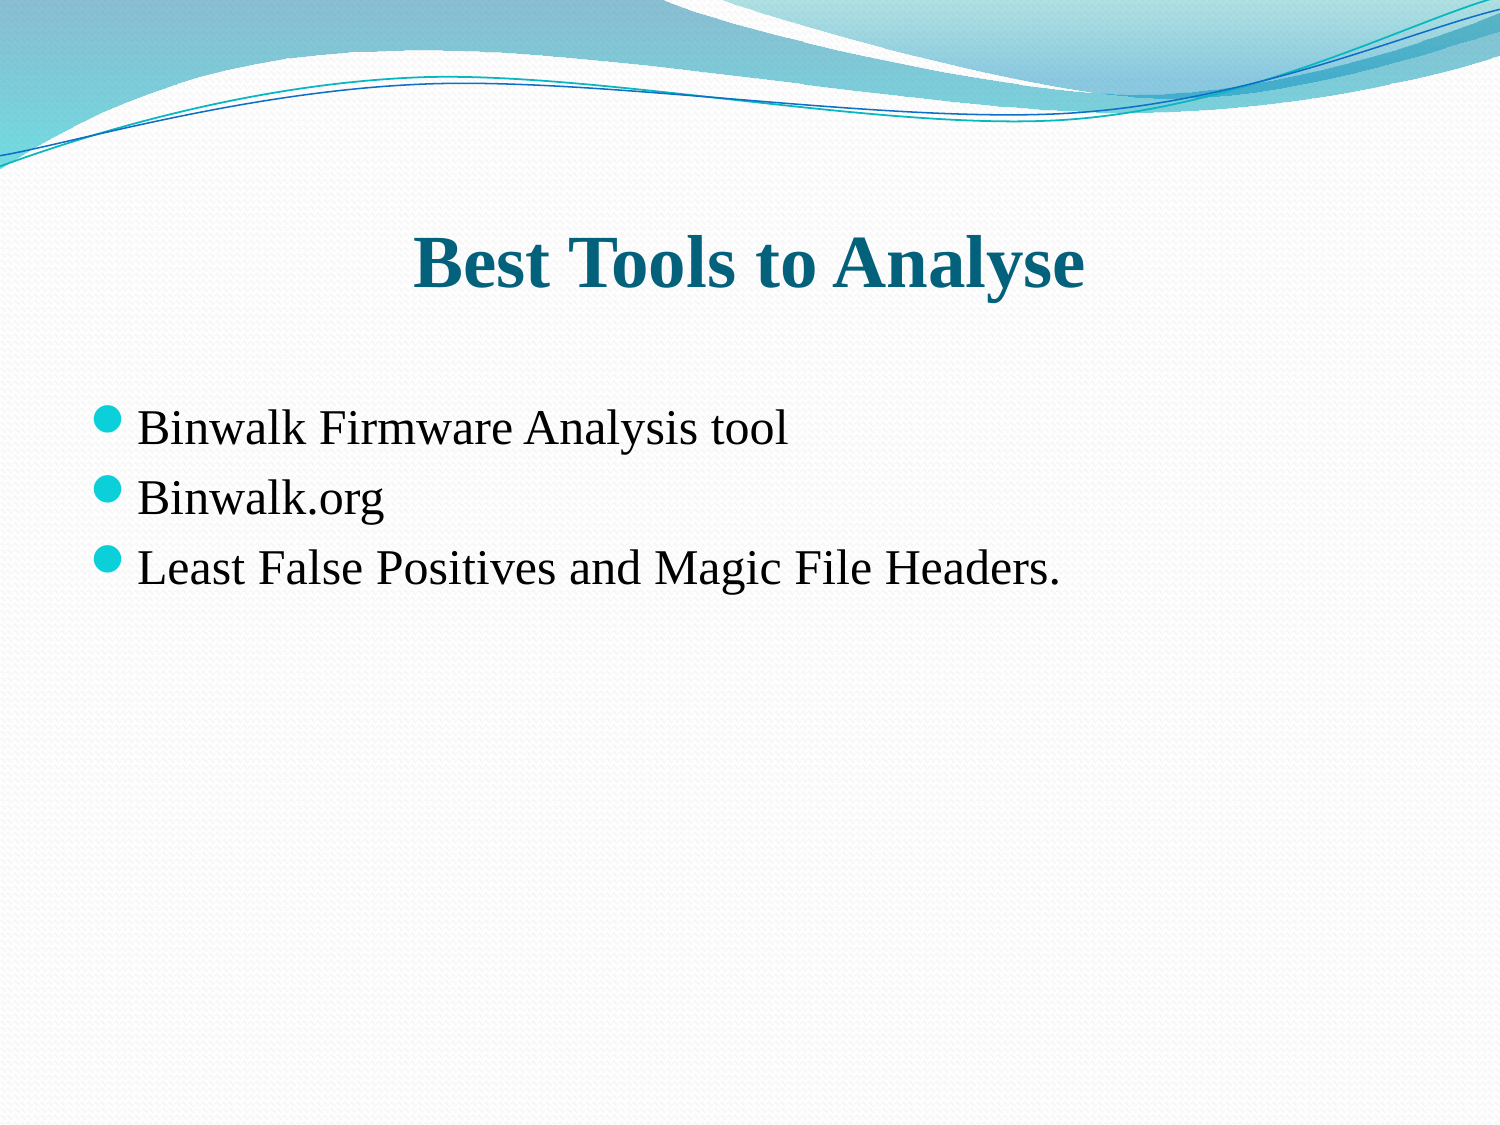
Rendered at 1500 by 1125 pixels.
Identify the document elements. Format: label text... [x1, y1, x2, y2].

list Binwalk Firmware Analysis tool Binwalk.org Least False Positives and Magic File Headers. [75, 317, 1425, 1038]
title Best Tools to Analyse [75, 115, 1425, 303]
